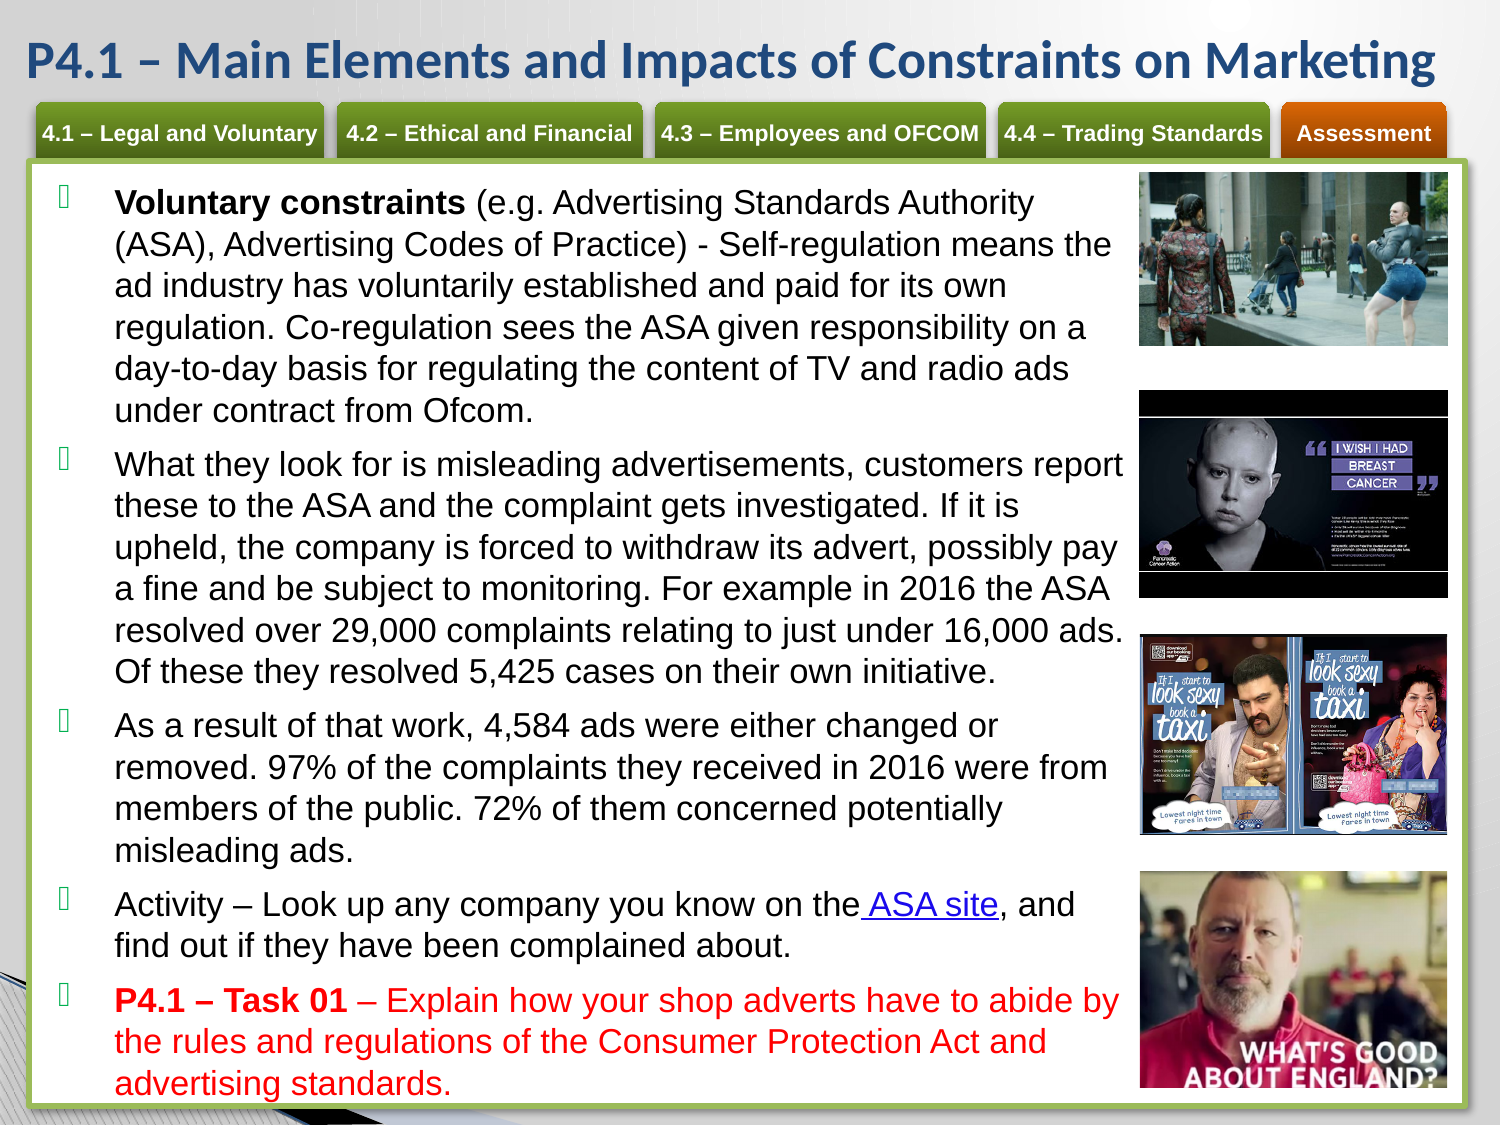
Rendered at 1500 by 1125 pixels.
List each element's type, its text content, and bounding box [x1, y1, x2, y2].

picture [1139, 390, 1448, 599]
picture [1139, 172, 1448, 346]
picture [281, 1114, 303, 1125]
picture [1139, 871, 1448, 1088]
title P4.1 – Main Elements and Impacts of Constraints on Marketing [11, 11, 1465, 102]
picture [1139, 634, 1448, 835]
text_box Voluntary constraints (e.g. Advertising Standards Authority (ASA), Advertising Codes of Practice) - Self-regulation means the ad industry has voluntarily established and paid for its own regulation. Co-regulation sees the ASA given responsibility on a day-to-day basis for regulating the content of TV and radio ads under contract from Ofcom. What they look for is misleading advertisements, customers report these to the ASA and the complaint gets investigated. If it is upheld, the company is forced to withdraw its advert, possibly pay a fine and be subject to monitoring. For example in 2016 the ASA resolved over 29,000 complaints relating to just under 16,000 ads. Of these they resolved 5,425 cases on their own initiative. As a result of that work, 4,584 ads were either changed or removed. 97% of the complaints they received in 2016 were from members of the public. 72% of them concerned potentially misleading ads. Activity – Look up any company you know on the ASA site, and find out if they have been complained about. P4.1 – Task 01 – Explain how your shop adverts have to abide by the rules and regulations of the Consumer Protection Act and advertising standards. [41, 172, 1140, 1110]
